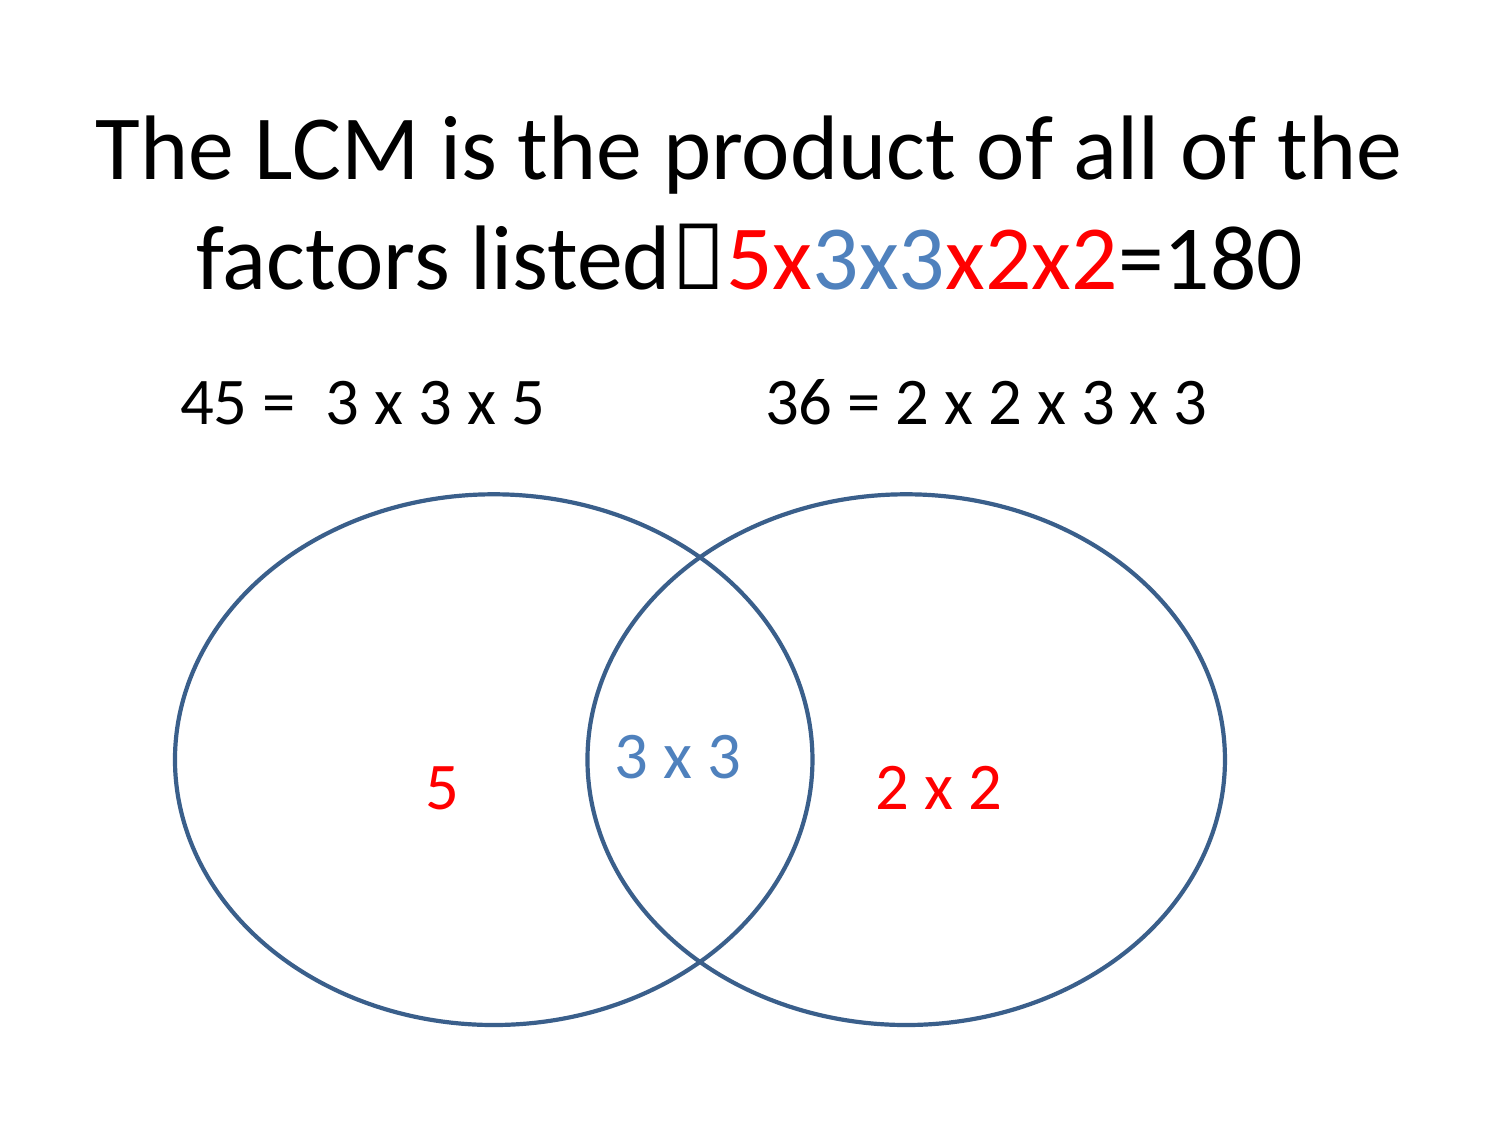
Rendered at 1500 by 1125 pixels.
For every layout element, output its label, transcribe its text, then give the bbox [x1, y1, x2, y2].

text_box 3 x 3 [599, 704, 982, 735]
text_box 5 2 x 2 [260, 735, 1125, 911]
text_box [586, 492, 1228, 1028]
title The LCM is the product of all of the factors listed5x3x3x2x2=180 [74, 44, 1426, 349]
text_box [172, 492, 700, 1028]
list 45 = 3 x 3 x 5 36 = 2 x 2 x 3 x 3 [74, 349, 1426, 1006]
